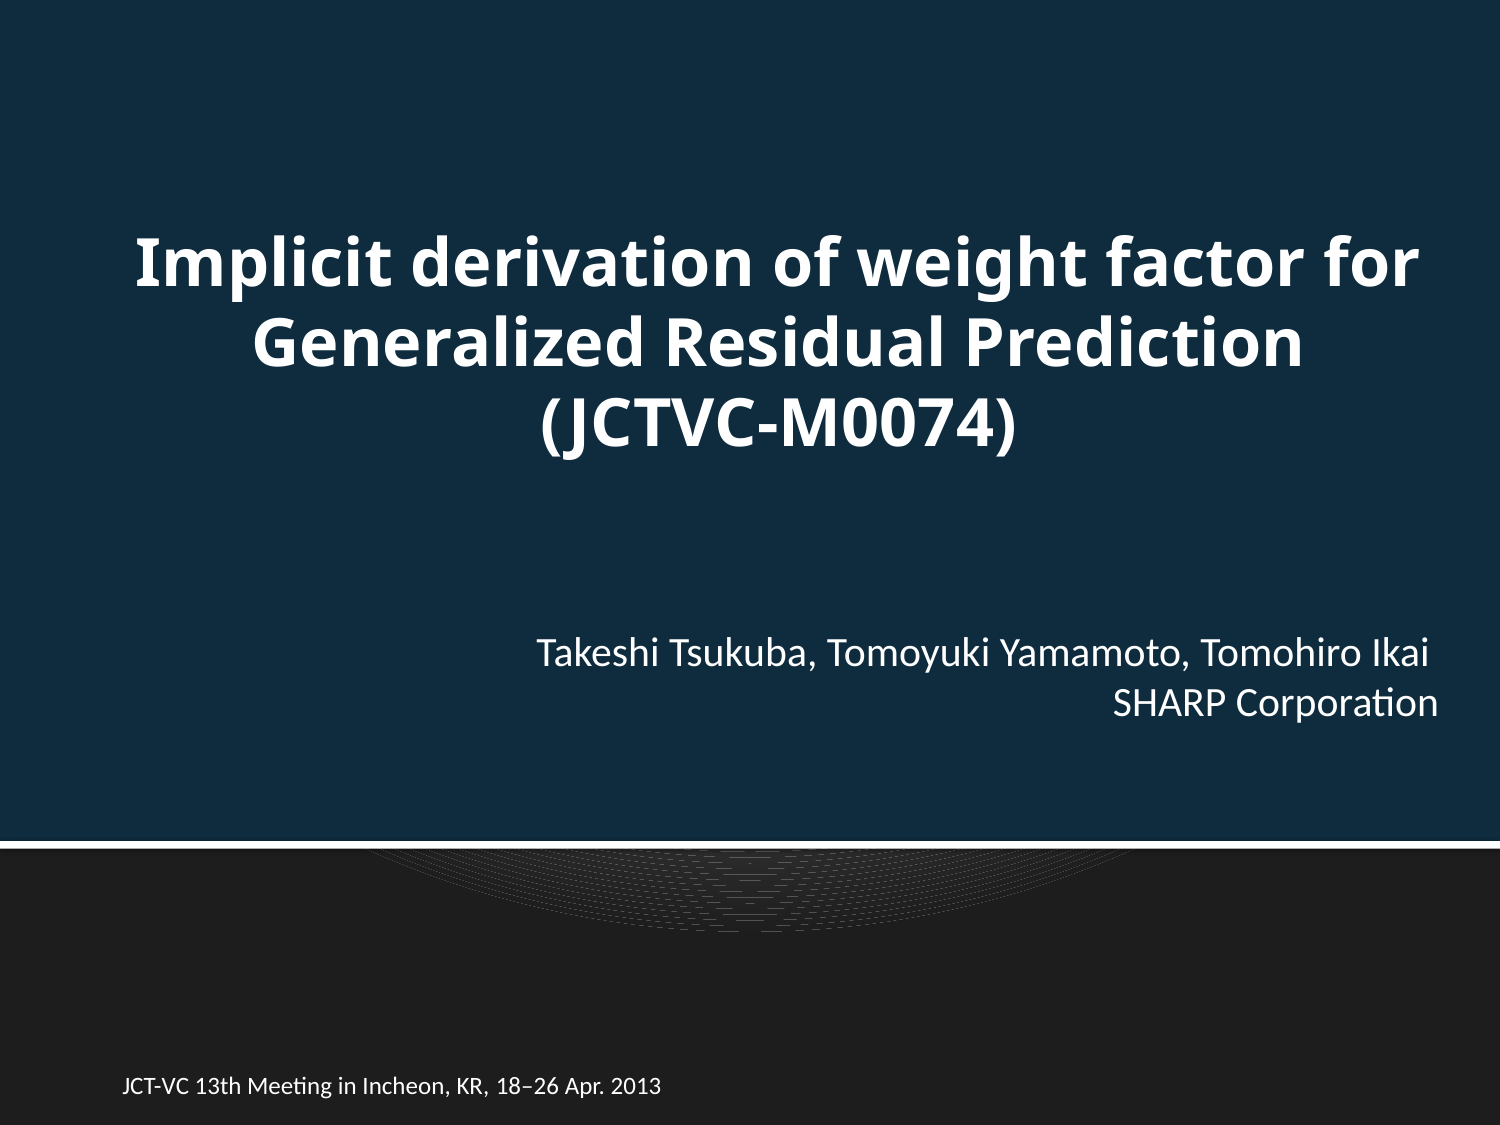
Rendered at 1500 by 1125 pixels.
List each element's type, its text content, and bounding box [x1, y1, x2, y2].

title Implicit derivation of weight factor for Generalized Residual Prediction (JCTVC-M0074) [112, 219, 1438, 419]
list JCT-VC 13th Meeting in Incheon, KR, 18–26 Apr. 2013 [93, 1054, 810, 1125]
subtitle Takeshi Tsukuba, Tomoyuki Yamamoto, Tomohiro Ikai SHARP Corporation [206, 550, 1448, 776]
